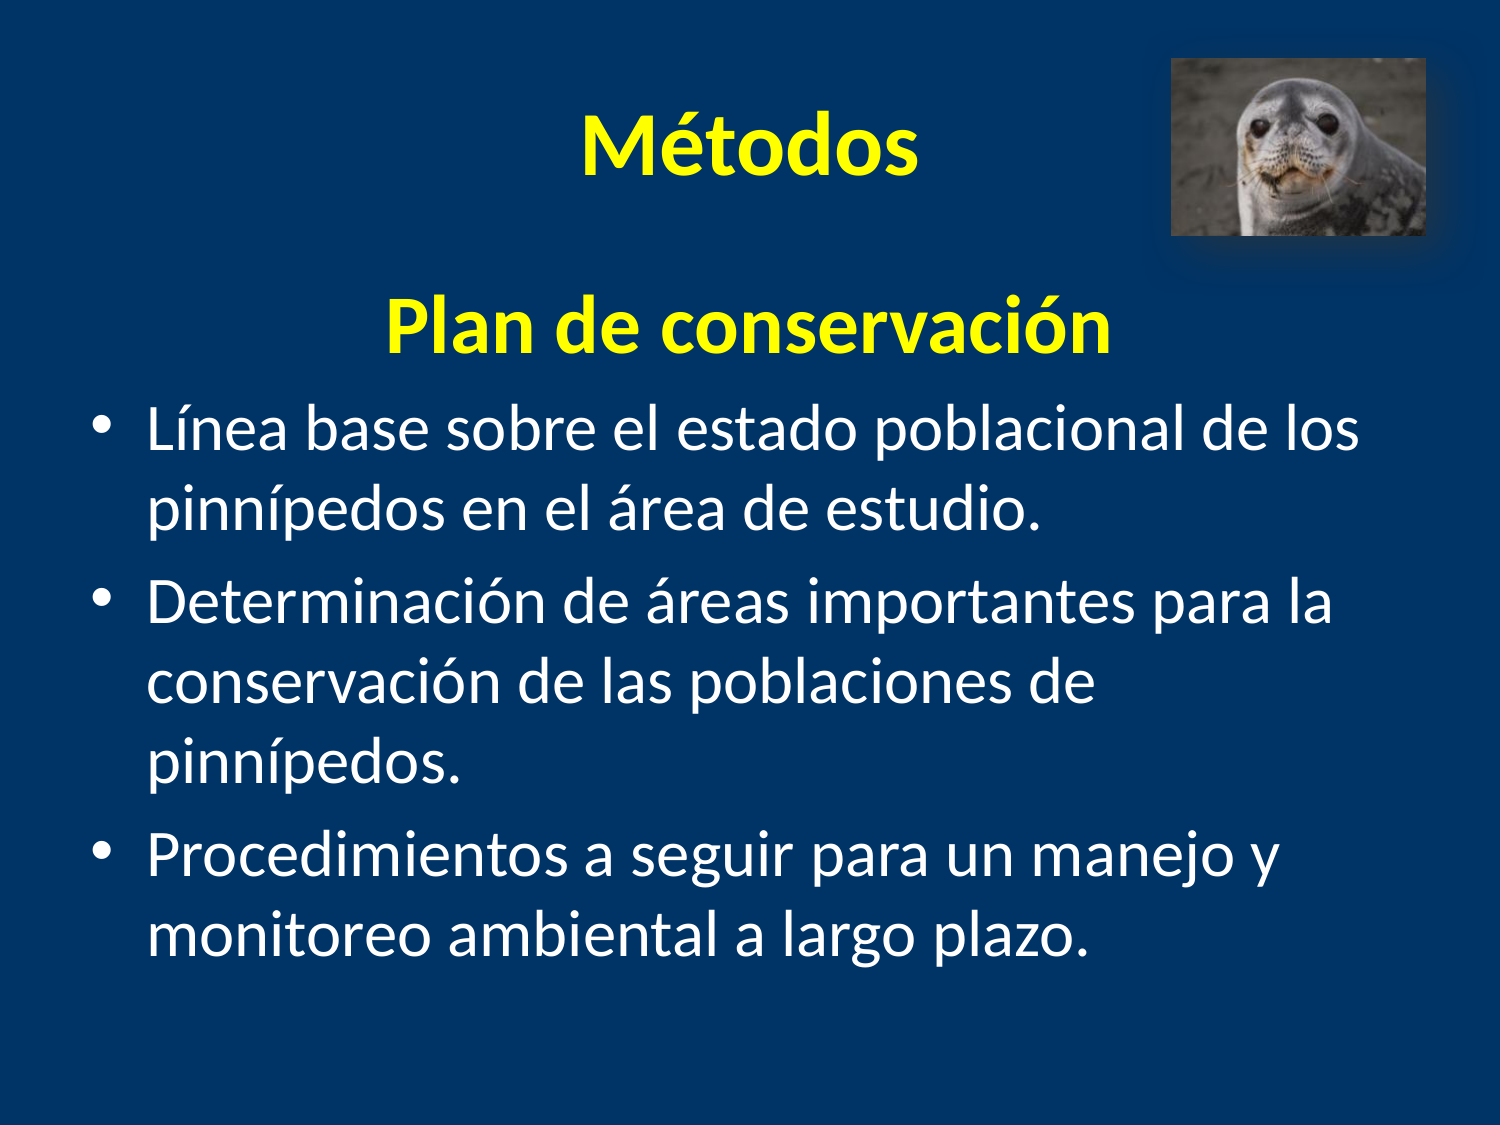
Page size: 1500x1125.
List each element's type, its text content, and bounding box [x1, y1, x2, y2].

picture [1171, 58, 1426, 236]
title Métodos [75, 45, 1189, 233]
list Plan de conservación Línea base sobre el estado poblacional de los pinnípedos en el área de estudio. Determinación de áreas importantes para la conservación de las poblaciones de pinnípedos. Procedimientos a seguir para un manejo y monitoreo ambiental a largo plazo. [75, 262, 1425, 1125]
